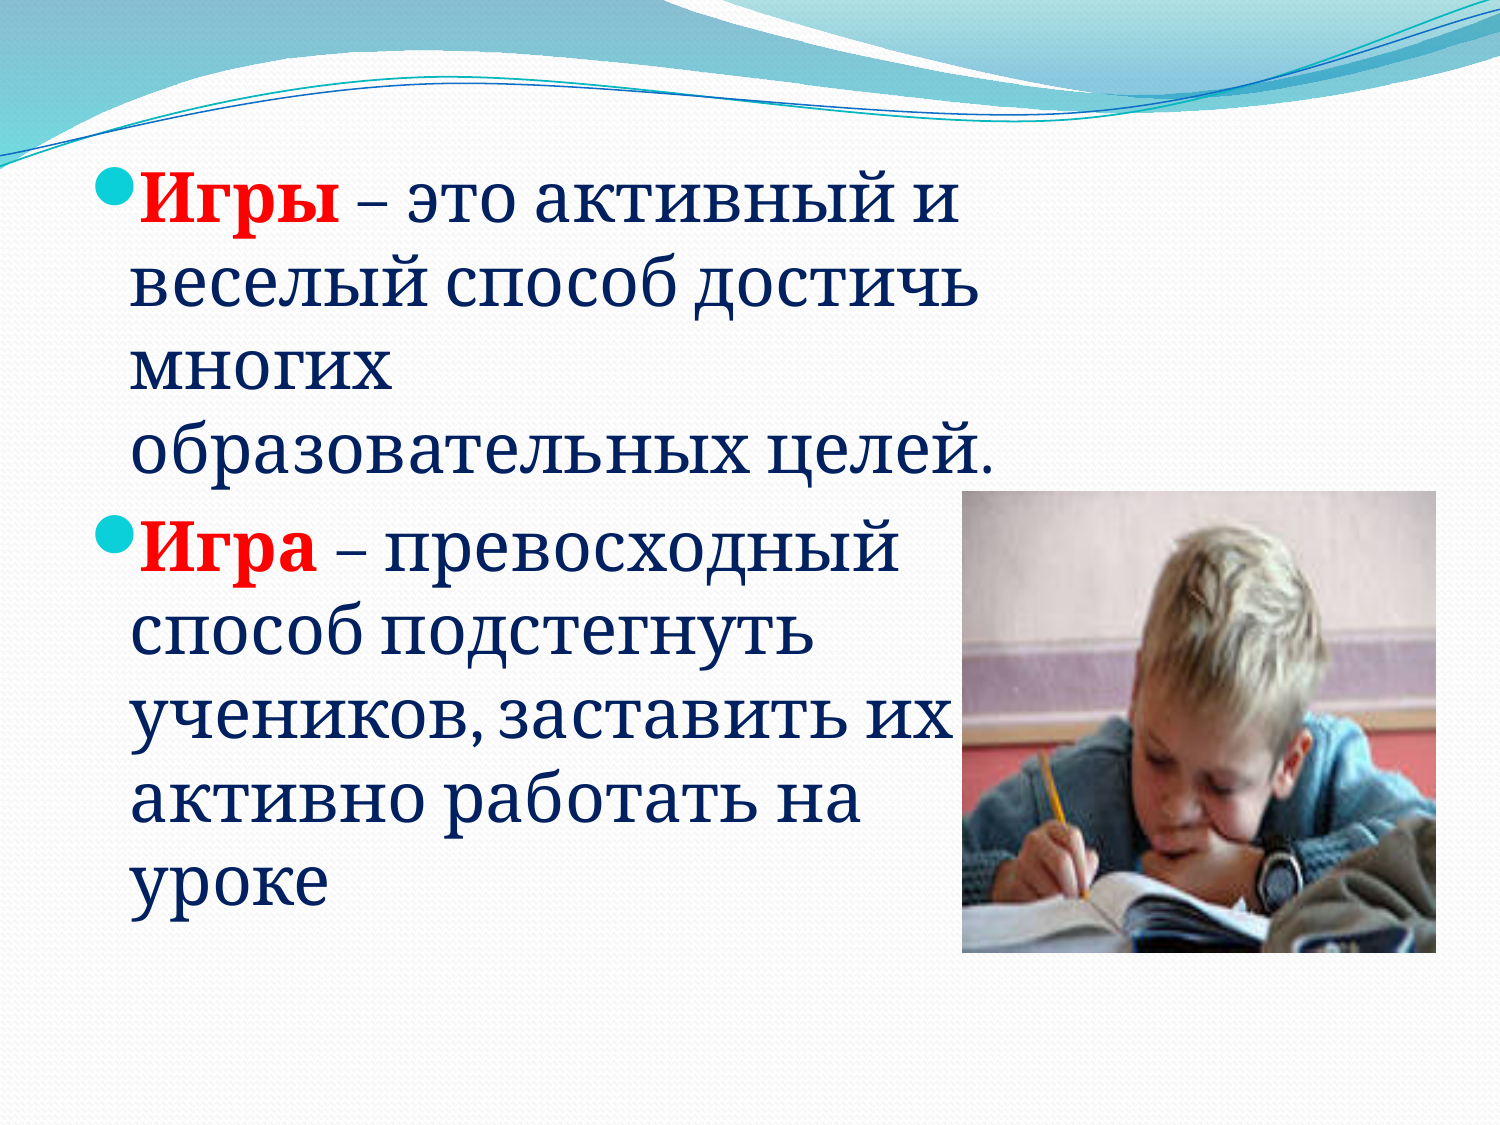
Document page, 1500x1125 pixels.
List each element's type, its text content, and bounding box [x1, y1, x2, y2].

picture [962, 491, 1436, 953]
list Игры – это активный и веселый способ достичь многих образовательных целей. Игра – превосходный способ подстегнуть учеников, заставить их активно работать на уроке [75, 82, 1010, 1005]
